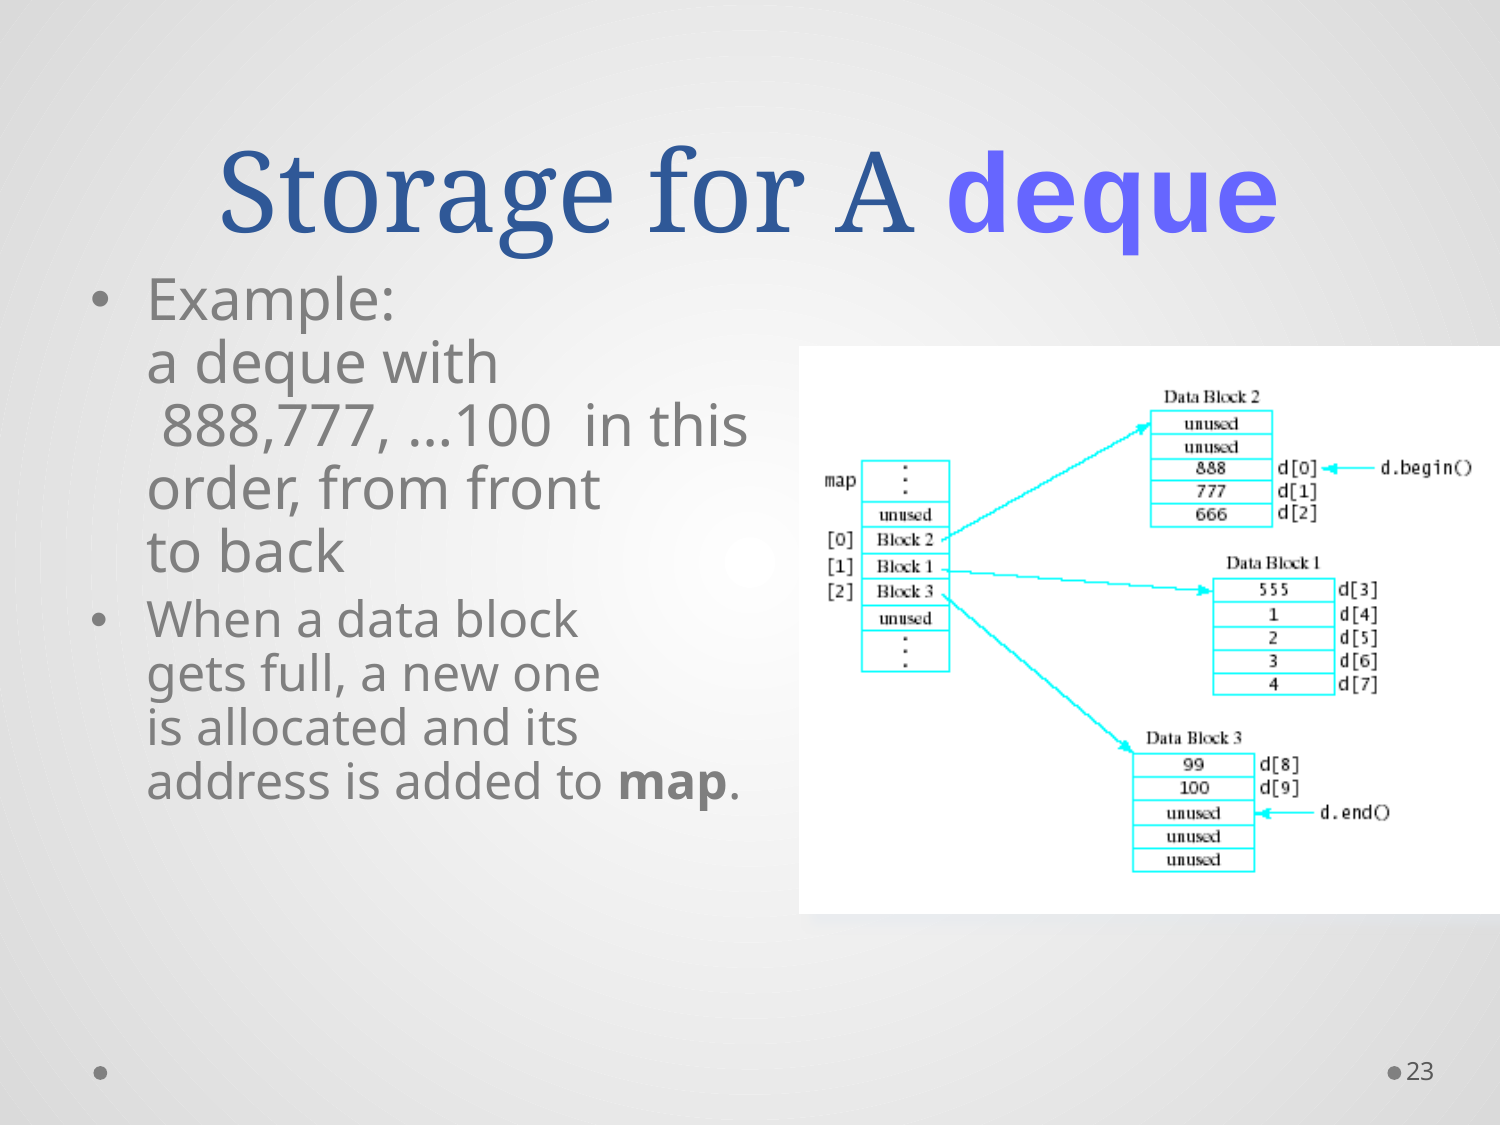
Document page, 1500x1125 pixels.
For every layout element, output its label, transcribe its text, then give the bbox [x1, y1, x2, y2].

title Storage for A deque [75, 0, 1425, 262]
slide_number 23 [1401, 1042, 1494, 1103]
picture [798, 346, 1500, 914]
list Example: a deque with 888,777, …100 in this order, from front to back When a data block gets full, a new one is allocated and its address is added to map. [75, 262, 1425, 1005]
